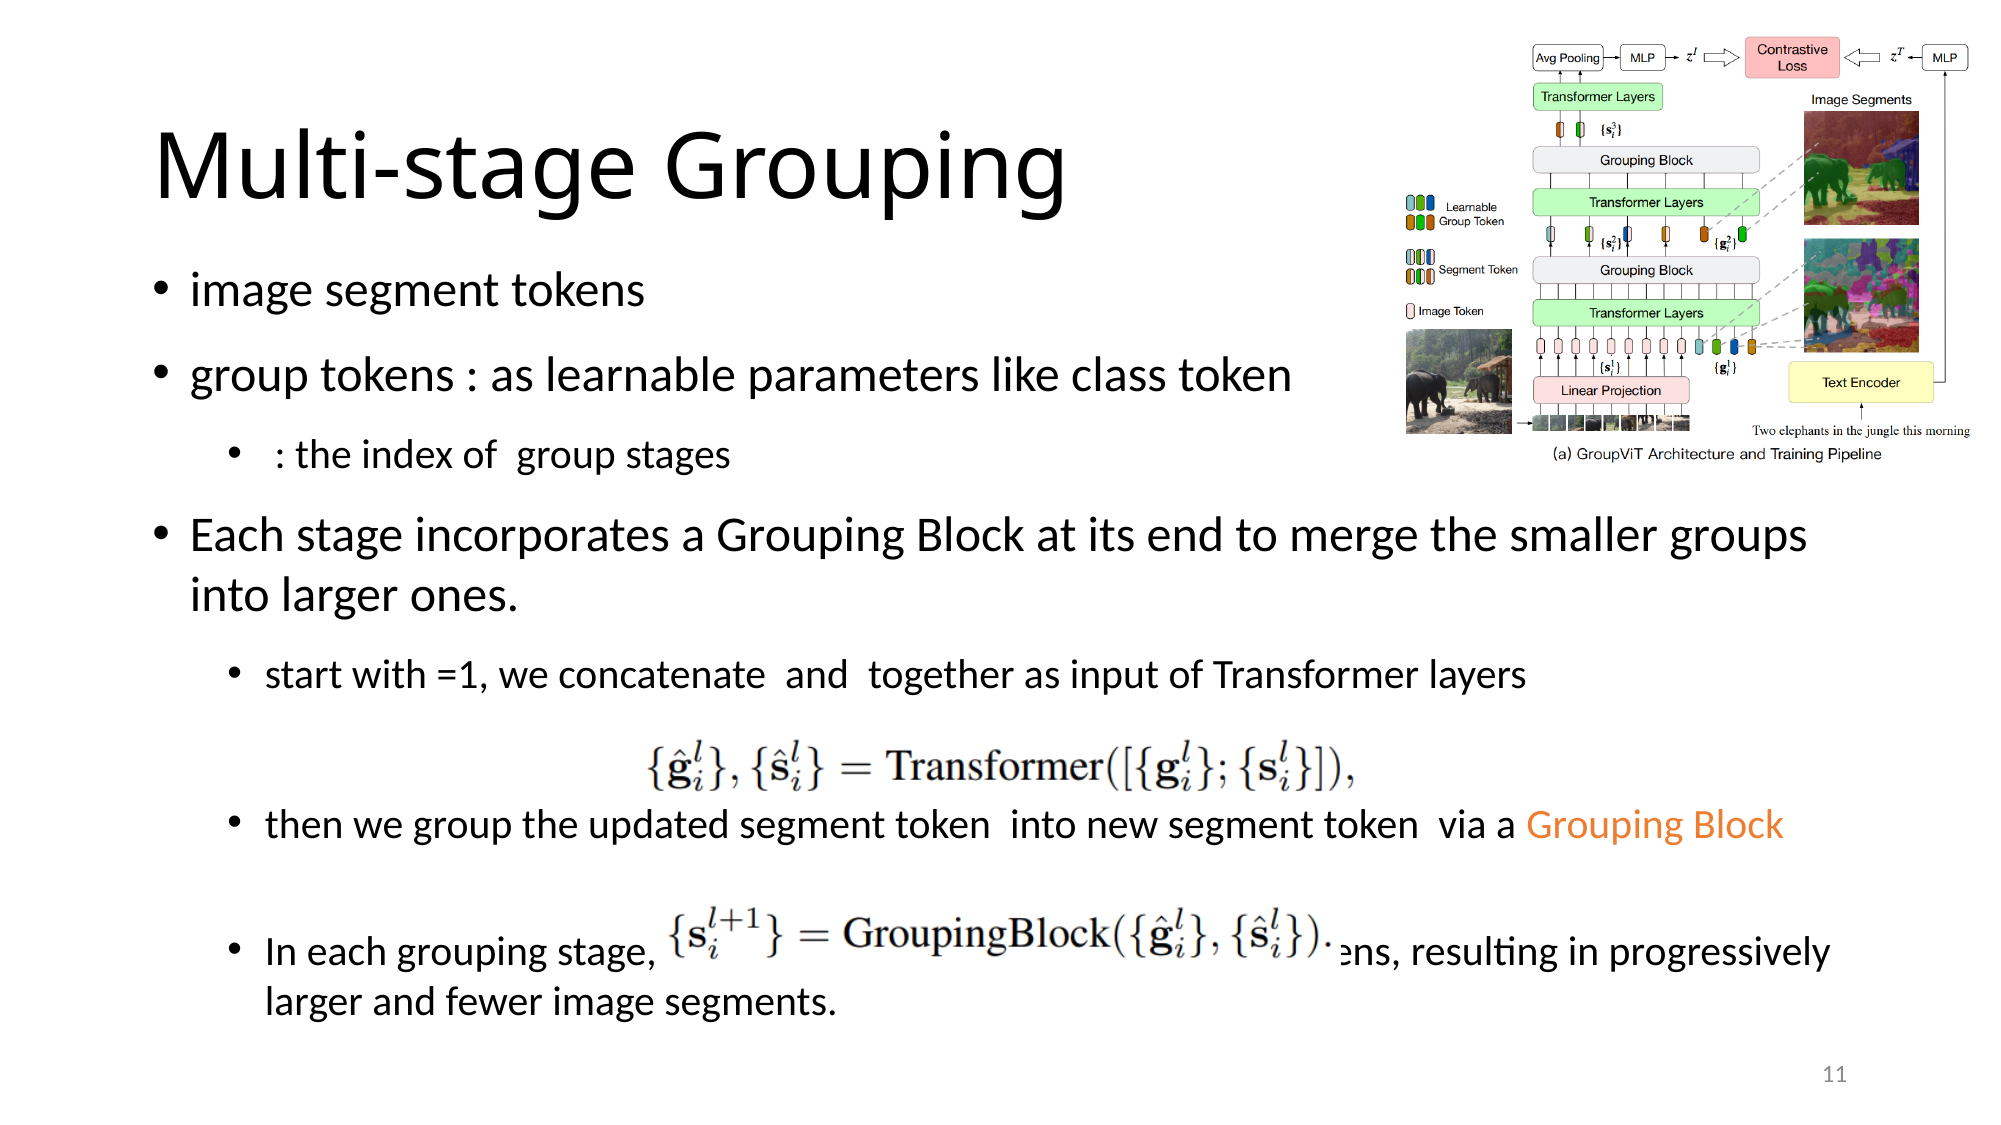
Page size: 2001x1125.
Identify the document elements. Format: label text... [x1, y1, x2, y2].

picture [1390, 22, 1974, 470]
slide_number 11 [1412, 1042, 1863, 1103]
picture [631, 730, 1369, 803]
picture [659, 892, 1341, 979]
title Multi-stage Grouping [137, 59, 1390, 278]
